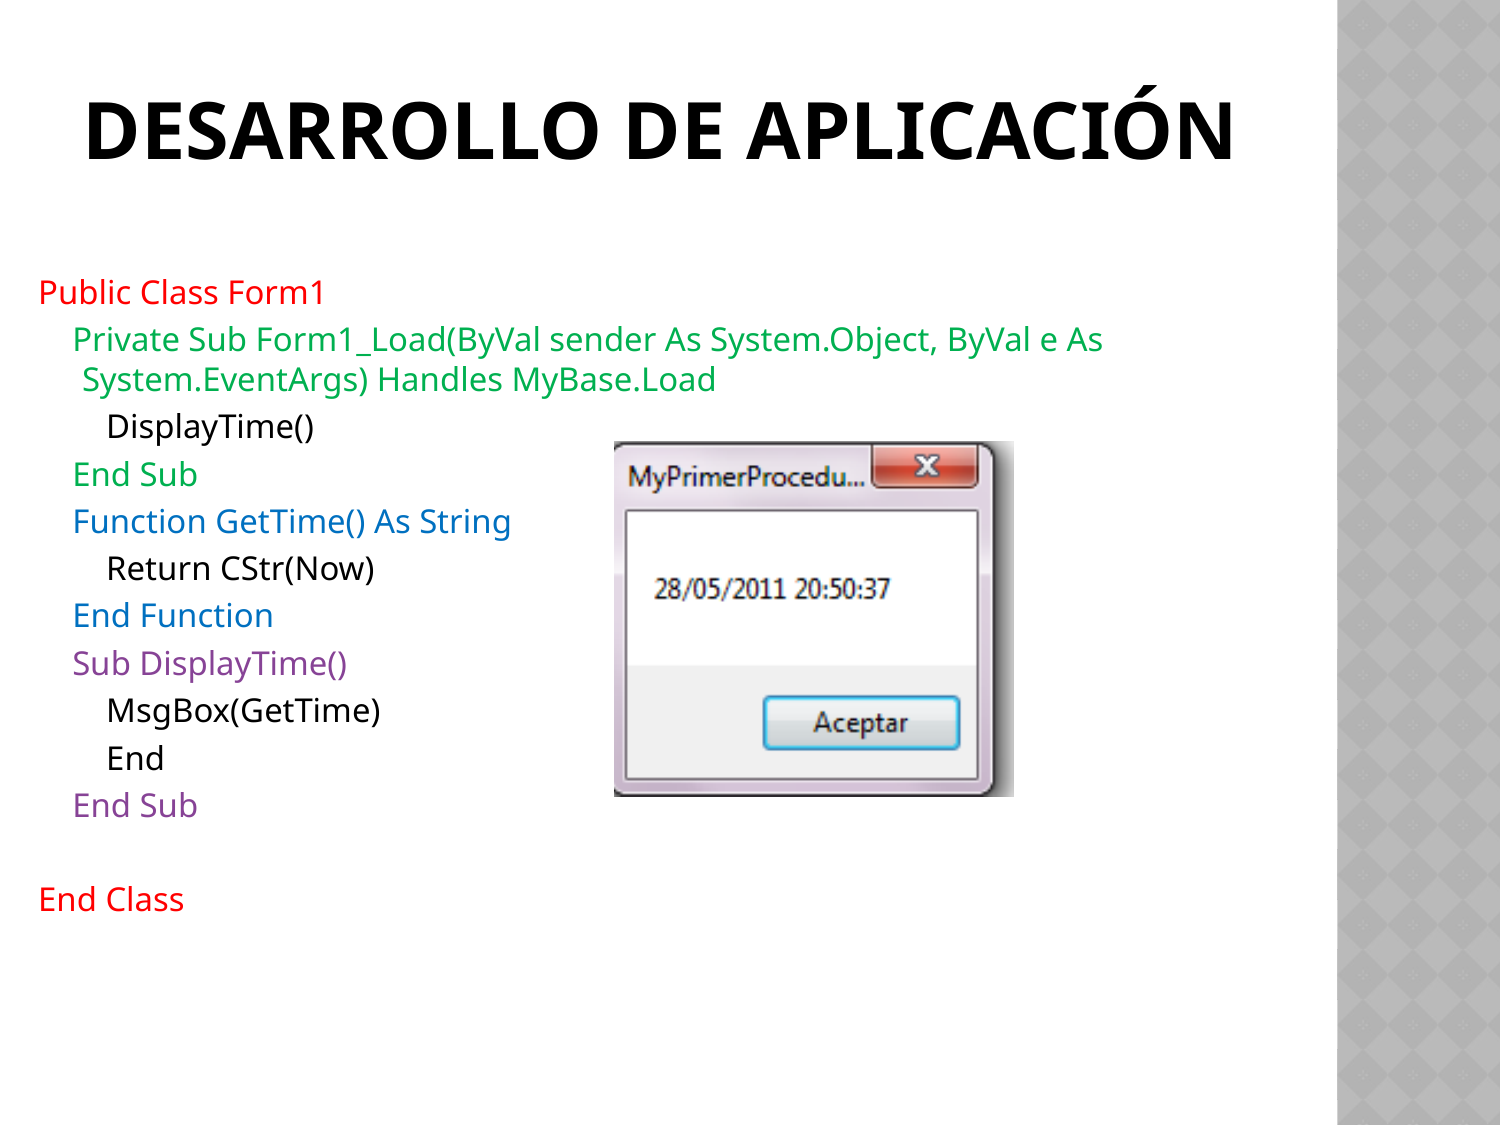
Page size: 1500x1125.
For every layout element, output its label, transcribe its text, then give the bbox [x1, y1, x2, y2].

title Desarrollo de aplicación [75, 52, 1263, 176]
list Public Class Form1 Private Sub Form1_Load(ByVal sender As System.Object, ByVal e As System.EventArgs) Handles MyBase.Load DisplayTime() End Sub Function GetTime() As String Return CStr(Now) End Function Sub DisplayTime() MsgBox(GetTime) End End Sub End Class [23, 264, 1301, 926]
picture [613, 440, 1014, 798]
